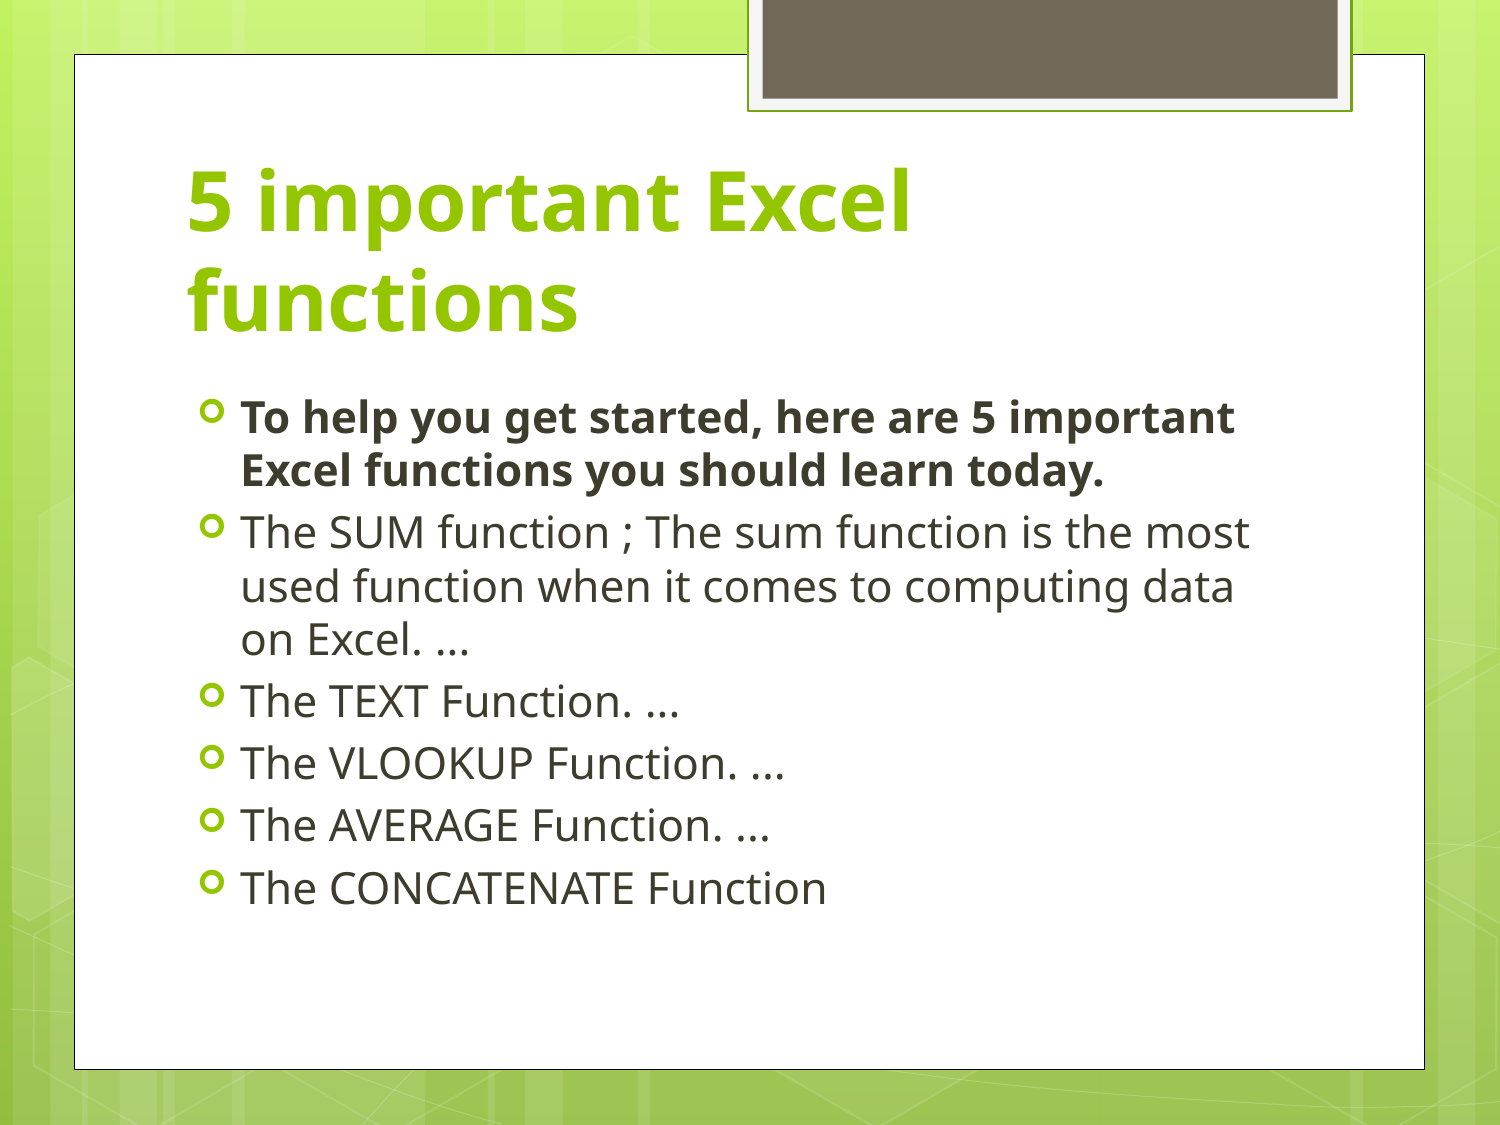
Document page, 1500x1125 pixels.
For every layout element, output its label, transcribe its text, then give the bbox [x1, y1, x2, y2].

text_box [374, 395, 1125, 456]
title 5 important Excel functions [171, 168, 1324, 357]
list To help you get started, here are 5 important Excel functions you should learn today. The SUM function ; The sum function is the most used function when it comes to computing data on Excel. ... The TEXT Function. ... The VLOOKUP Function. ... The AVERAGE Function. ... The CONCATENATE Function [171, 381, 1283, 957]
